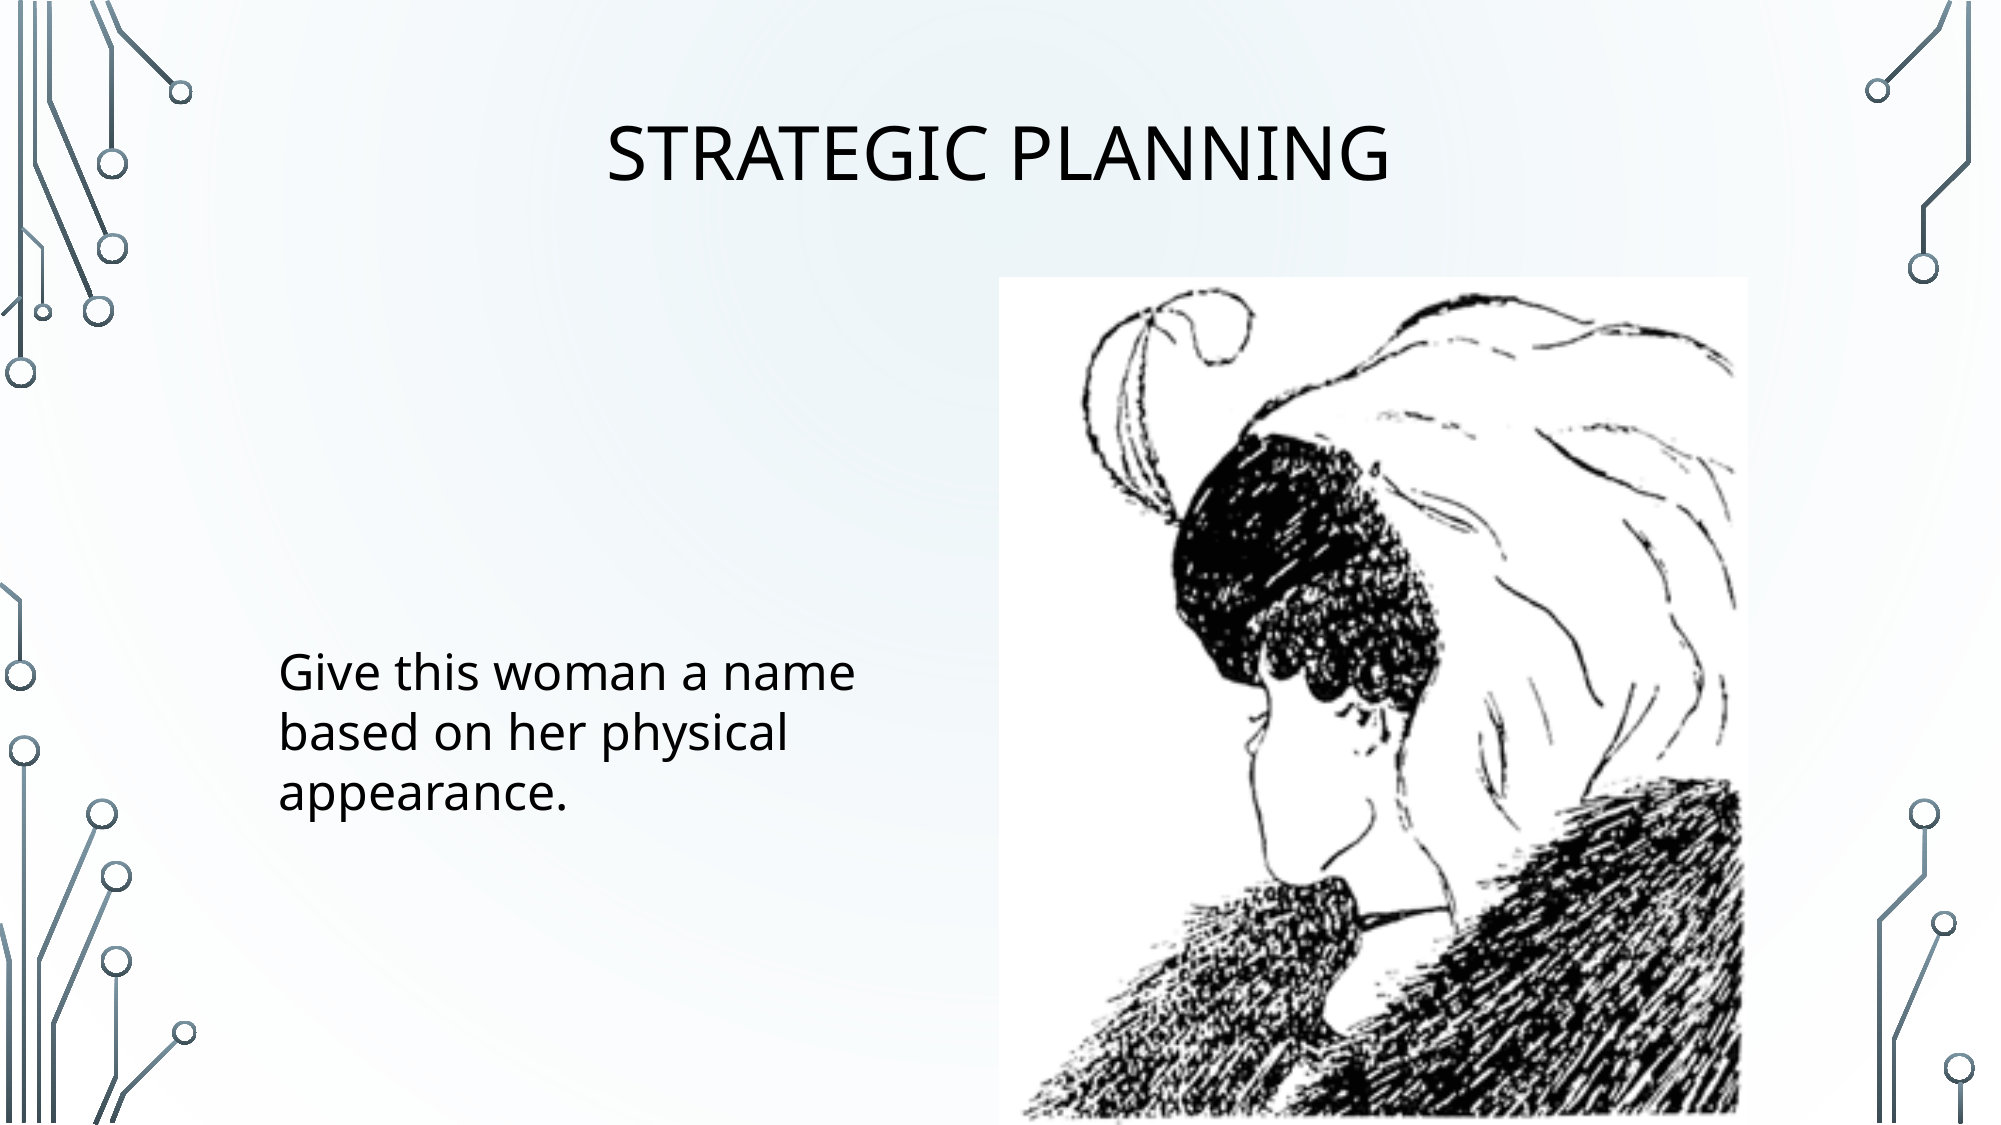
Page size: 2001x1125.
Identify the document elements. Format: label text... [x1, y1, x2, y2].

text_box Give this woman a name based on her physical appearance. [263, 632, 924, 828]
picture [999, 277, 1749, 1125]
title Strategic Planning [187, 35, 1813, 278]
